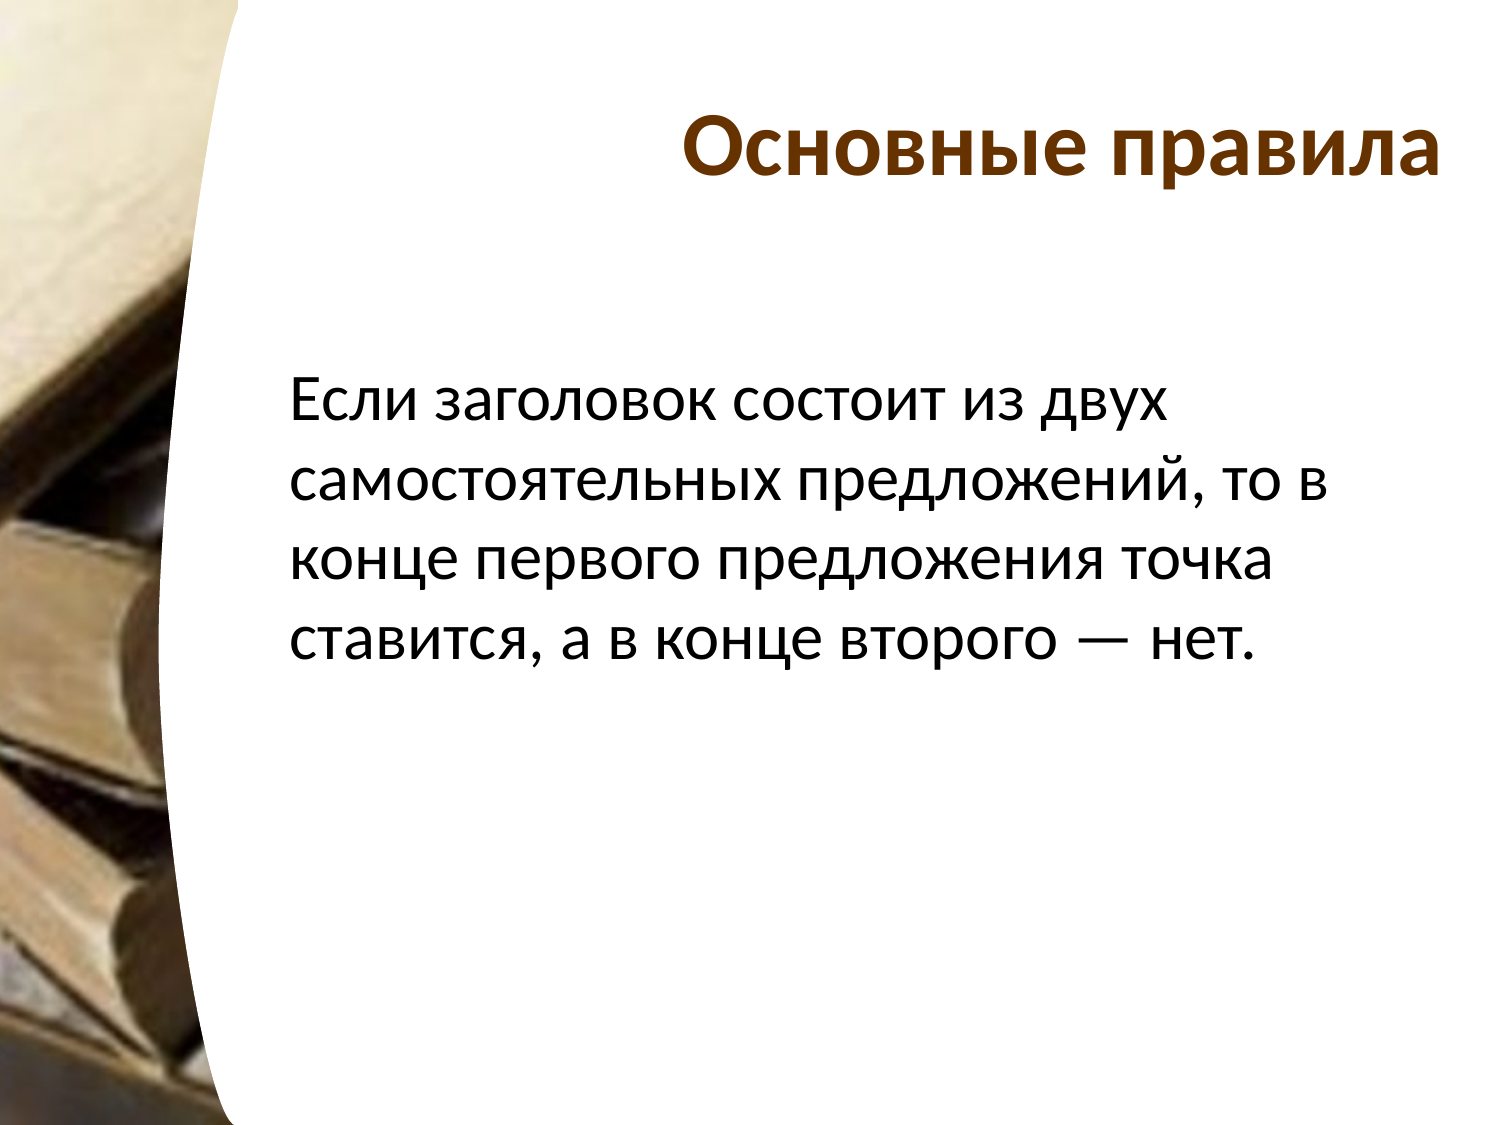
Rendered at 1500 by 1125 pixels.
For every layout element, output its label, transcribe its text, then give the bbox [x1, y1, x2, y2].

picture [0, 0, 238, 1125]
title Основные правила [288, 43, 1460, 234]
list Если заголовок состоит из двух самостоятельных предложений, то в конце первого предложения точка ставится, а в конце второго — нет. [217, 261, 1472, 1006]
